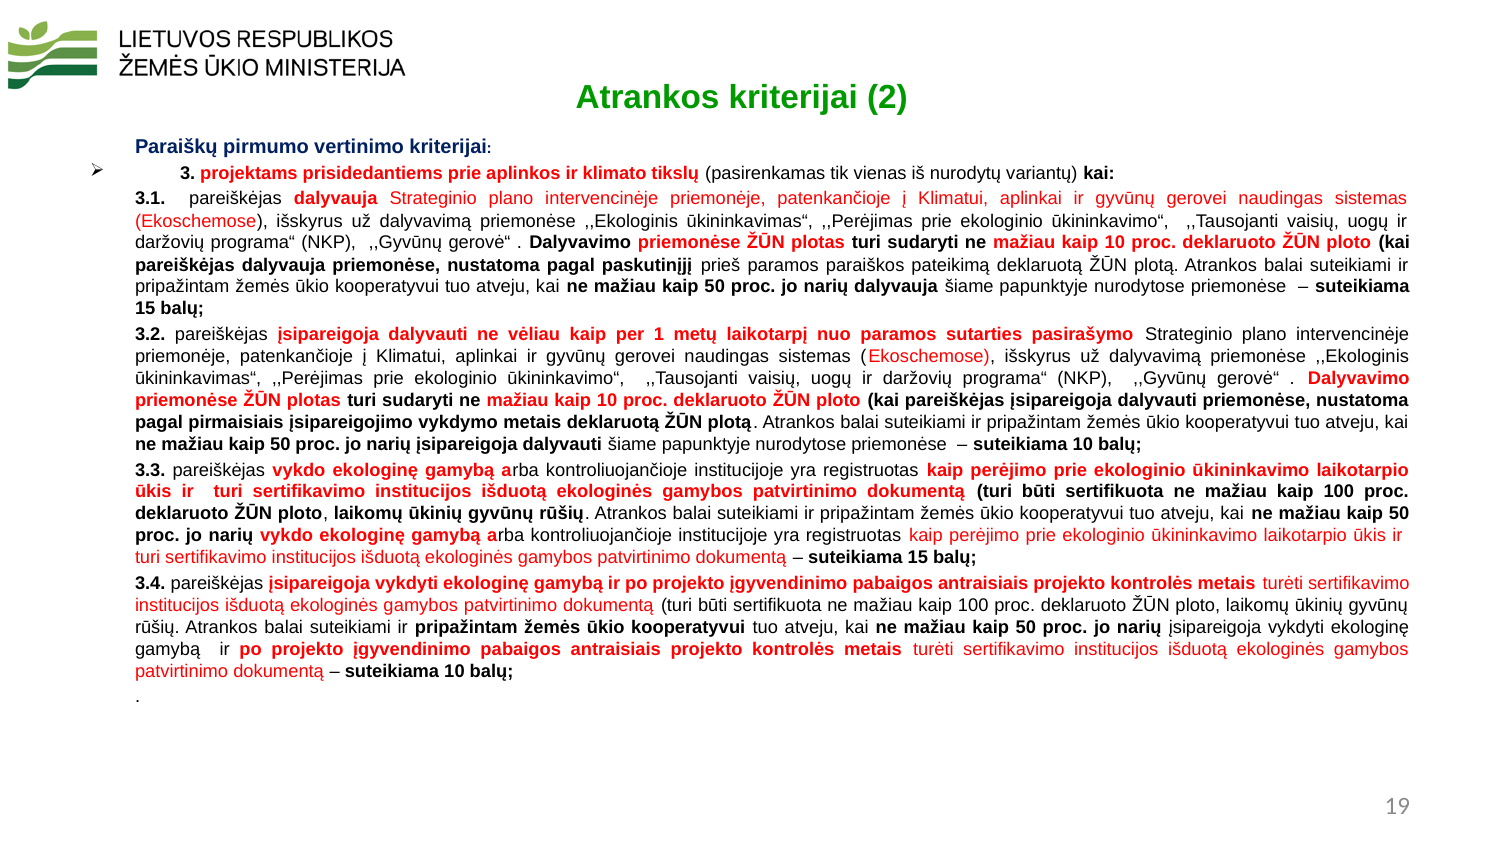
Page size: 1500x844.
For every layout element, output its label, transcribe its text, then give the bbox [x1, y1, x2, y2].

title Atrankos kriterijai (2) [66, 67, 1417, 163]
slide_number 19 [1074, 782, 1425, 827]
picture [0, 1, 420, 98]
list Paraiškų pirmumo vertinimo kriterijai: 3. projektams prisidedantiems prie aplinkos ir klimato tikslų (pasirenkamas tik vienas iš nurodytų variantų) kai: 3.1. pareiškėjas dalyvauja Strateginio plano intervencinėje priemonėje, patenkančioje į Klimatui, aplinkai ir gyvūnų gerovei naudingas sistemas (Ekoschemose), išskyrus už dalyvavimą priemonėse ,,Ekologinis ūkininkavimas“, ,,Perėjimas prie ekologinio ūkininkavimo“, ,,Tausojanti vaisių, uogų ir daržovių programa“ (NKP), ,,Gyvūnų gerovė“ . Dalyvavimo priemonėse ŽŪN plotas turi sudaryti ne mažiau kaip 10 proc. deklaruoto ŽŪN ploto (kai pareiškėjas dalyvauja priemonėse, nustatoma pagal paskutinįjį prieš paramos paraiškos pateikimą deklaruotą ŽŪN plotą. Atrankos balai suteikiami ir pripažintam žemės ūkio kooperatyvui tuo atveju, kai ne mažiau kaip 50 proc. jo narių dalyvauja šiame papunktyje nurodytose priemonėse – suteikiama 15 balų; 3.2. pareiškėjas įsipareigoja dalyvauti ne vėliau kaip per 1 metų laikotarpį nuo paramos sutarties pasirašymo Strateginio plano intervencinėje priemonėje, patenkančioje į Klimatui, aplinkai ir gyvūnų gerovei naudingas sistemas (Ekoschemose), išskyrus už dalyvavimą priemonėse ,,Ekologinis ūkininkavimas“, ,,Perėjimas prie ekologinio ūkininkavimo“, ,,Tausojanti vaisių, uogų ir daržovių programa“ (NKP), ,,Gyvūnų gerovė“ . Dalyvavimo priemonėse ŽŪN plotas turi sudaryti ne mažiau kaip 10 proc. deklaruoto ŽŪN ploto (kai pareiškėjas įsipareigoja dalyvauti priemonėse, nustatoma pagal pirmaisiais įsipareigojimo vykdymo metais deklaruotą ŽŪN plotą. Atrankos balai suteikiami ir pripažintam žemės ūkio kooperatyvui tuo atveju, kai ne mažiau kaip 50 proc. jo narių įsipareigoja dalyvauti šiame papunktyje nurodytose priemonėse – suteikiama 10 balų; 3.3. pareiškėjas vykdo ekologinę gamybą arba kontroliuojančioje institucijoje yra registruotas kaip perėjimo prie ekologinio ūkininkavimo laikotarpio ūkis ir turi sertifikavimo institucijos išduotą ekologinės gamybos patvirtinimo dokumentą (turi būti sertifikuota ne mažiau kaip 100 proc. deklaruoto ŽŪN ploto, laikomų ūkinių gyvūnų rūšių. Atrankos balai suteikiami ir pripažintam žemės ūkio kooperatyvui tuo atveju, kai ne mažiau kaip 50 proc. jo narių vykdo ekologinę gamybą arba kontroliuojančioje institucijoje yra registruotas kaip perėjimo prie ekologinio ūkininkavimo laikotarpio ūkis ir turi sertifikavimo institucijos išduotą ekologinės gamybos patvirtinimo dokumentą – suteikiama 15 balų; 3.4. pareiškėjas įsipareigoja vykdyti ekologinę gamybą ir po projekto įgyvendinimo pabaigos antraisiais projekto kontrolės metais turėti sertifikavimo institucijos išduotą ekologinės gamybos patvirtinimo dokumentą (turi būti sertifikuota ne mažiau kaip 100 proc. deklaruoto ŽŪN ploto, laikomų ūkinių gyvūnų rūšių. Atrankos balai suteikiami ir pripažintam žemės ūkio kooperatyvui tuo atveju, kai ne mažiau kaip 50 proc. jo narių įsipareigoja vykdyti ekologinę gamybą ir po projekto įgyvendinimo pabaigos antraisiais projekto kontrolės metais turėti sertifikavimo institucijos išduotą ekologinės gamybos patvirtinimo dokumentą – suteikiama 10 balų; . [75, 126, 1425, 802]
